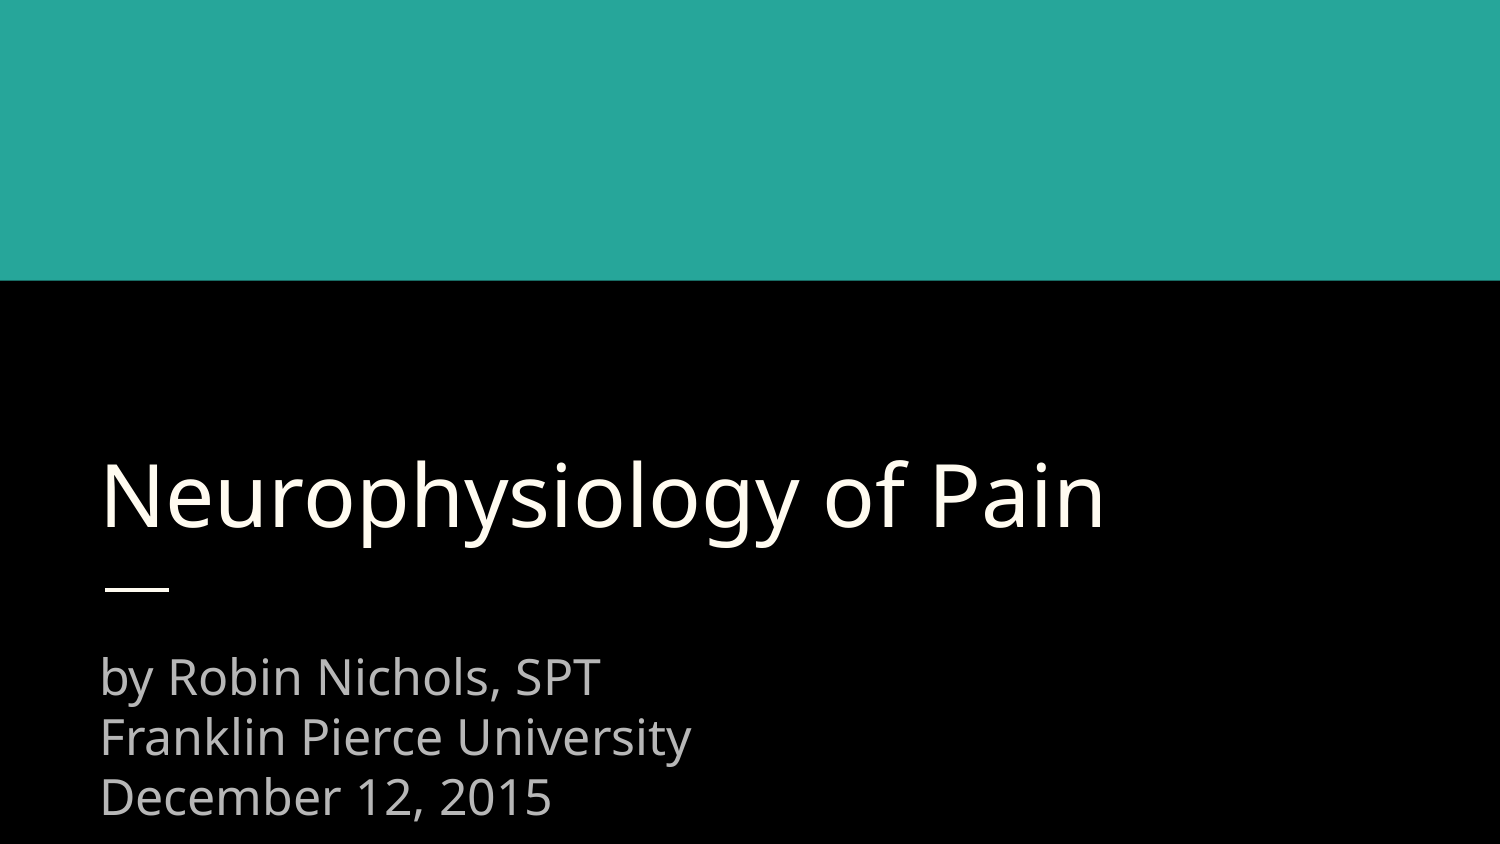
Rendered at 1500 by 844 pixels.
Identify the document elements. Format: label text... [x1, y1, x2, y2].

subtitle by Robin Nichols, SPT Franklin Pierce University December 12, 2015 [84, 630, 1416, 760]
title Neurophysiology of Pain [84, 310, 1416, 561]
